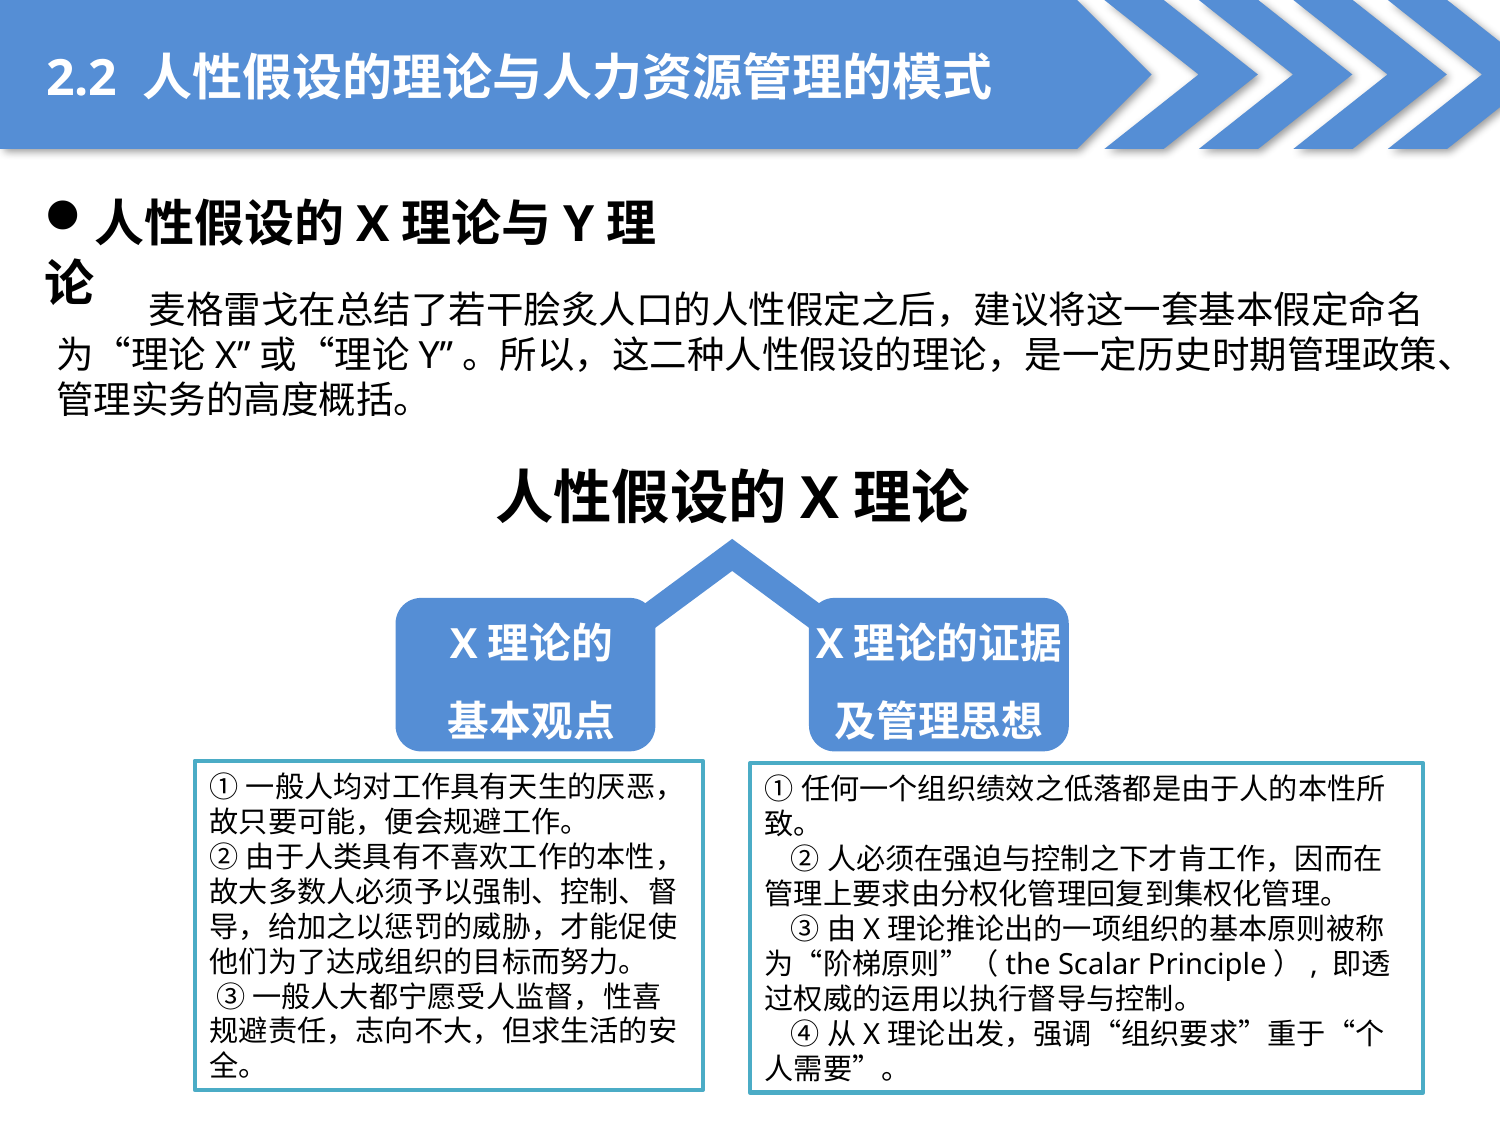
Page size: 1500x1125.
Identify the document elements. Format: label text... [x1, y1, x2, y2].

text_box 人性假设的X理论与Y理论 [29, 184, 691, 320]
text_box ①一般人均对工作具有天生的厌恶，故只要可能，便会规避工作。 ②由于人类具有不喜欢工作的本性，故大多数人必须予以强制、控制、督导，给加之以惩罚的威胁，才能促使他们为了达成组织的目标而努力。 ③一般人大都宁愿受人监督，性喜规避责任，志向不大，但求生活的安全。 [193, 759, 705, 1092]
text_box 麦格雷戈在总结了若干脍炙人口的人性假定之后，建议将这一套基本假定命名为“理论X”或“理论Y”。所以，这二种人性假设的理论，是一定历史时期管理政策、管理实务的高度概括。 [41, 278, 1459, 429]
text_box ①任何一个组织绩效之低落都是由于人的本性所致。 ②人必须在强迫与控制之下才肯工作，因而在管理上要求由分权化管理回复到集权化管理。 ③由X理论推论出的一项组织的基本原则被称为“阶梯原则”（the Scalar Principle）, 即透过权威的运用以执行督导与控制。 ④从X理论出发，强调“组织要求”重于“个人需要”。 [748, 761, 1425, 1095]
text_box 2.2 人性假设的理论与人力资源管理的模式 [31, 37, 1008, 113]
text_box 人性假设的X理论 [480, 453, 985, 538]
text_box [395, 597, 656, 757]
text_box [651, 538, 813, 627]
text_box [796, 597, 1081, 757]
